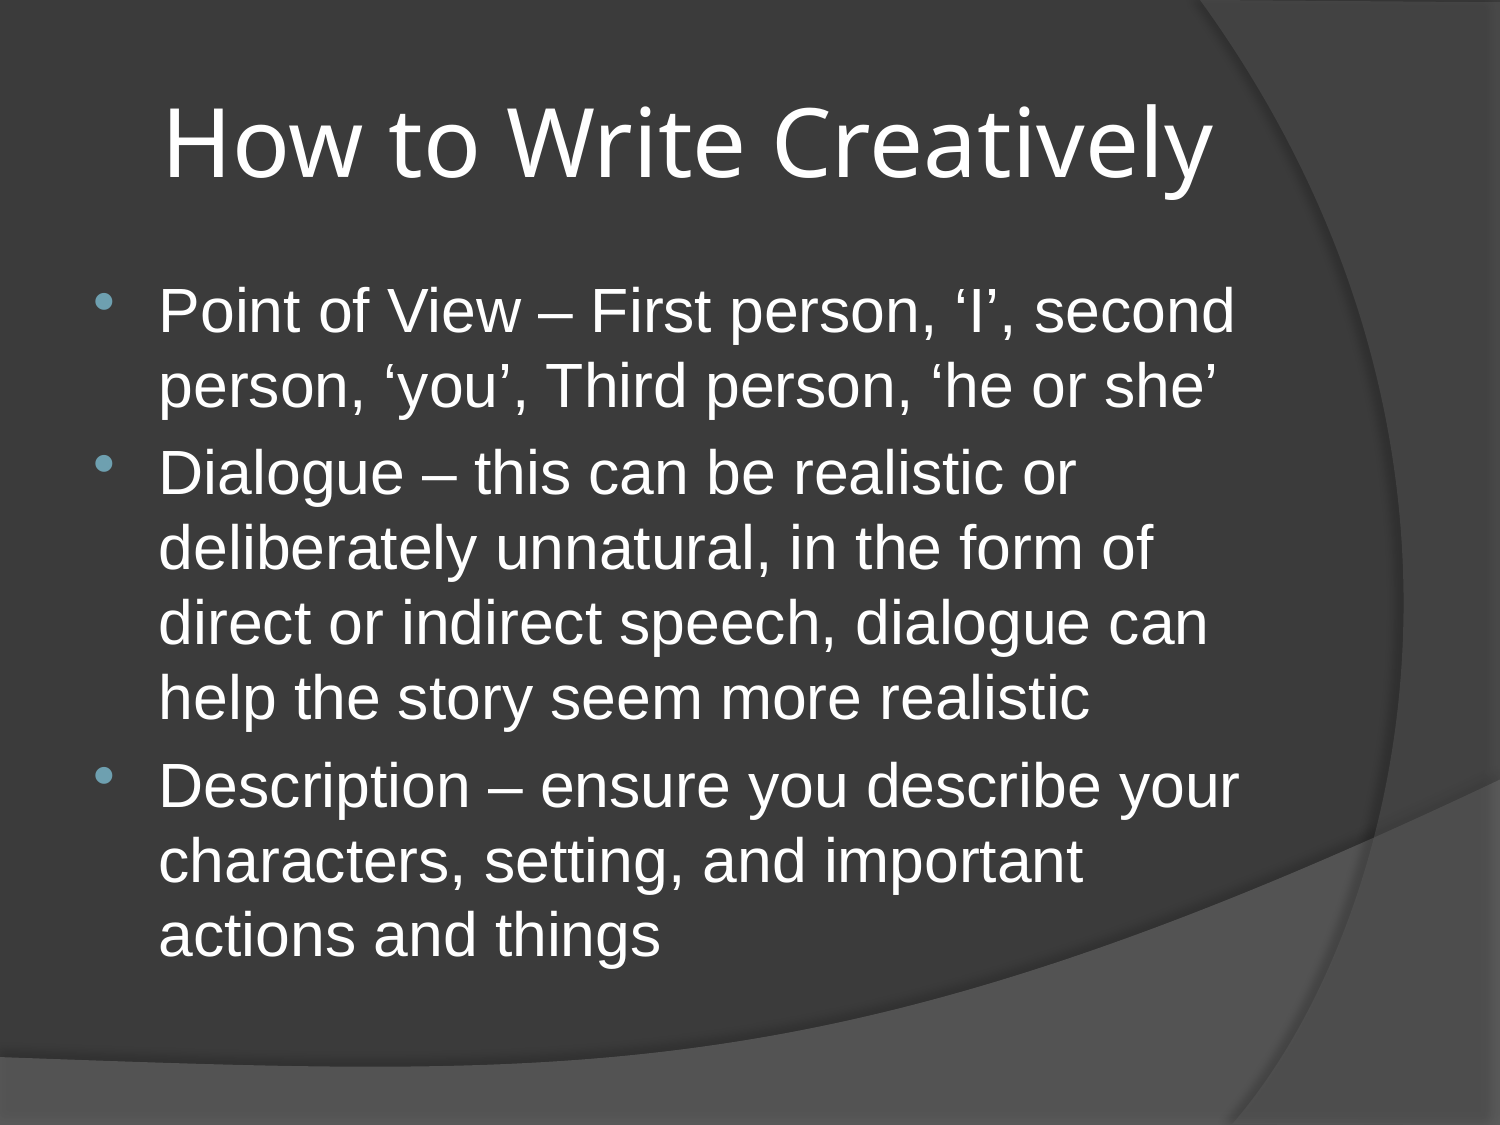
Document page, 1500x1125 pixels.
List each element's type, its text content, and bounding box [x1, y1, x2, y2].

list Point of View – First person, ‘I’, second person, ‘you’, Third person, ‘he or she’ Dialogue – this can be realistic or deliberately unnatural, in the form of direct or indirect speech, dialogue can help the story seem more realistic Description – ensure you describe your characters, setting, and important actions and things [75, 262, 1300, 1005]
title How to Write Creatively [75, 45, 1300, 233]
